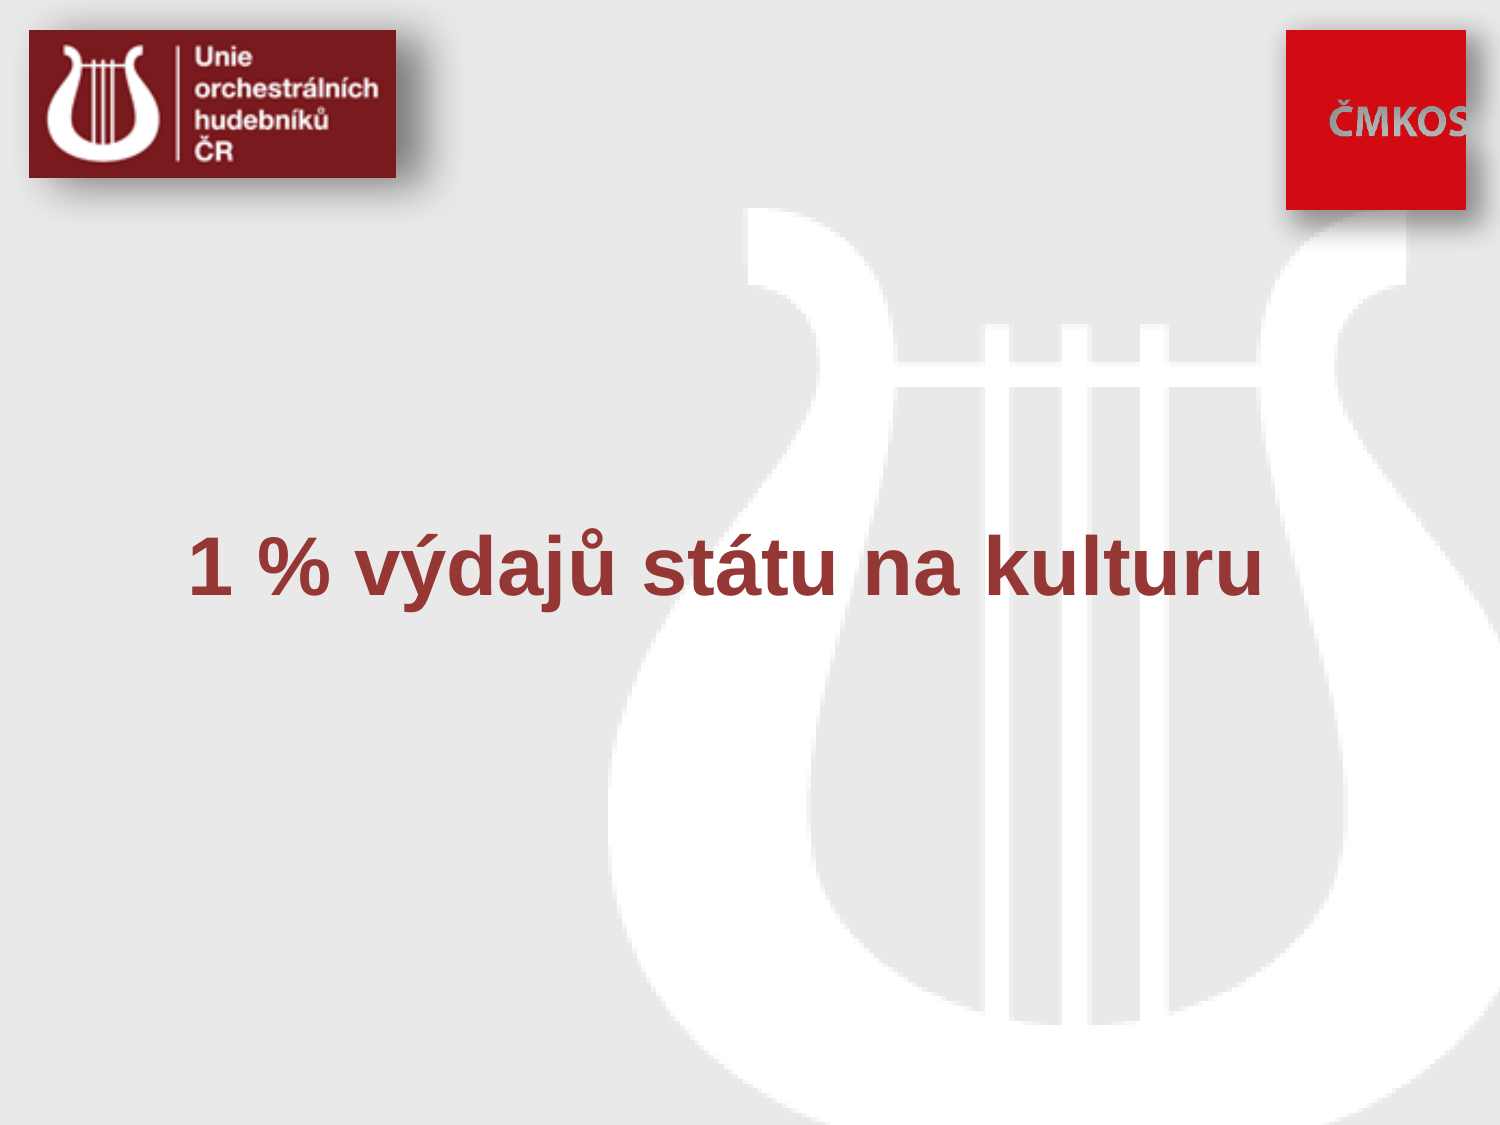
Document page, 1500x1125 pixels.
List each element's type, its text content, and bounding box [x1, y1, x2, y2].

title 1 % výdajů státu na kulturu [100, 413, 602, 712]
picture [607, 30, 1500, 1125]
picture [29, 30, 396, 178]
